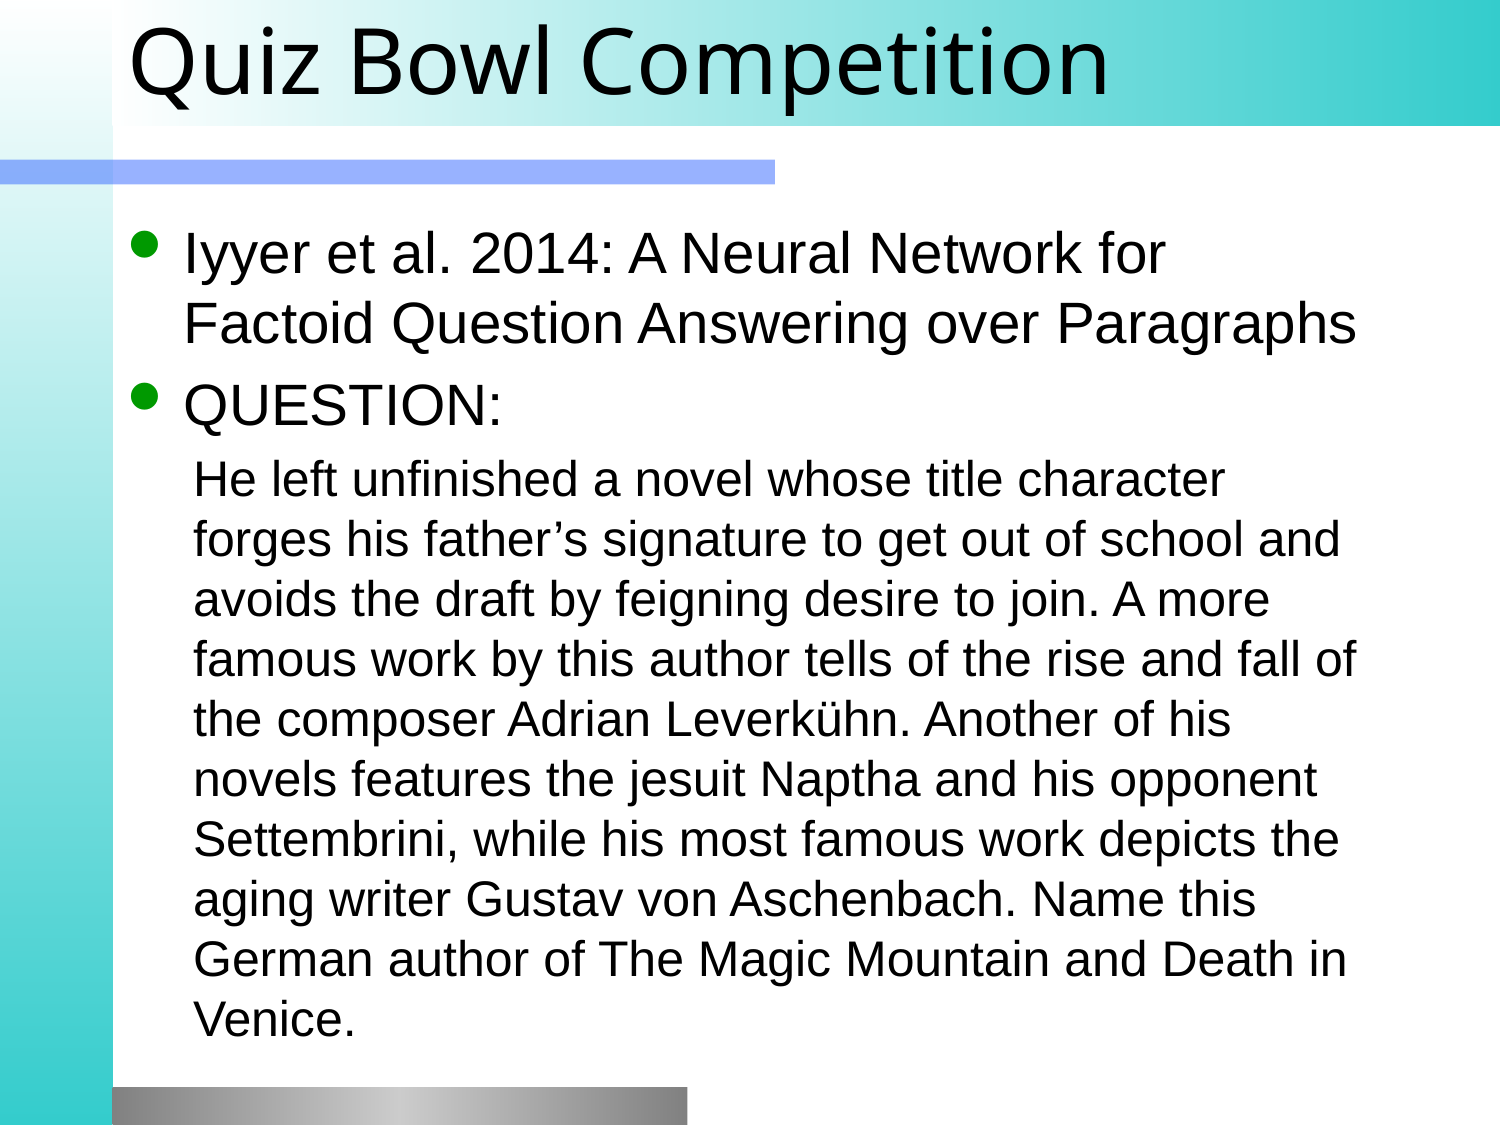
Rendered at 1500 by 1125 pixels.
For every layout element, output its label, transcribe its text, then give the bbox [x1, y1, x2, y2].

list Iyyer et al. 2014: A Neural Network for Factoid Question Answering over Paragraphs QUESTION: He left unfinished a novel whose title character forges his father’s signature to get out of school and avoids the draft by feigning desire to join. A more famous work by this author tells of the rise and fall of the composer Adrian Leverkühn. Another of his novels features the jesuit Naptha and his opponent Settembrini, while his most famous work depicts the aging writer Gustav von Aschenbach. Name this German author of The Magic Mountain and Death in Venice. [112, 207, 1388, 1073]
title Quiz Bowl Competition [112, 0, 1500, 121]
